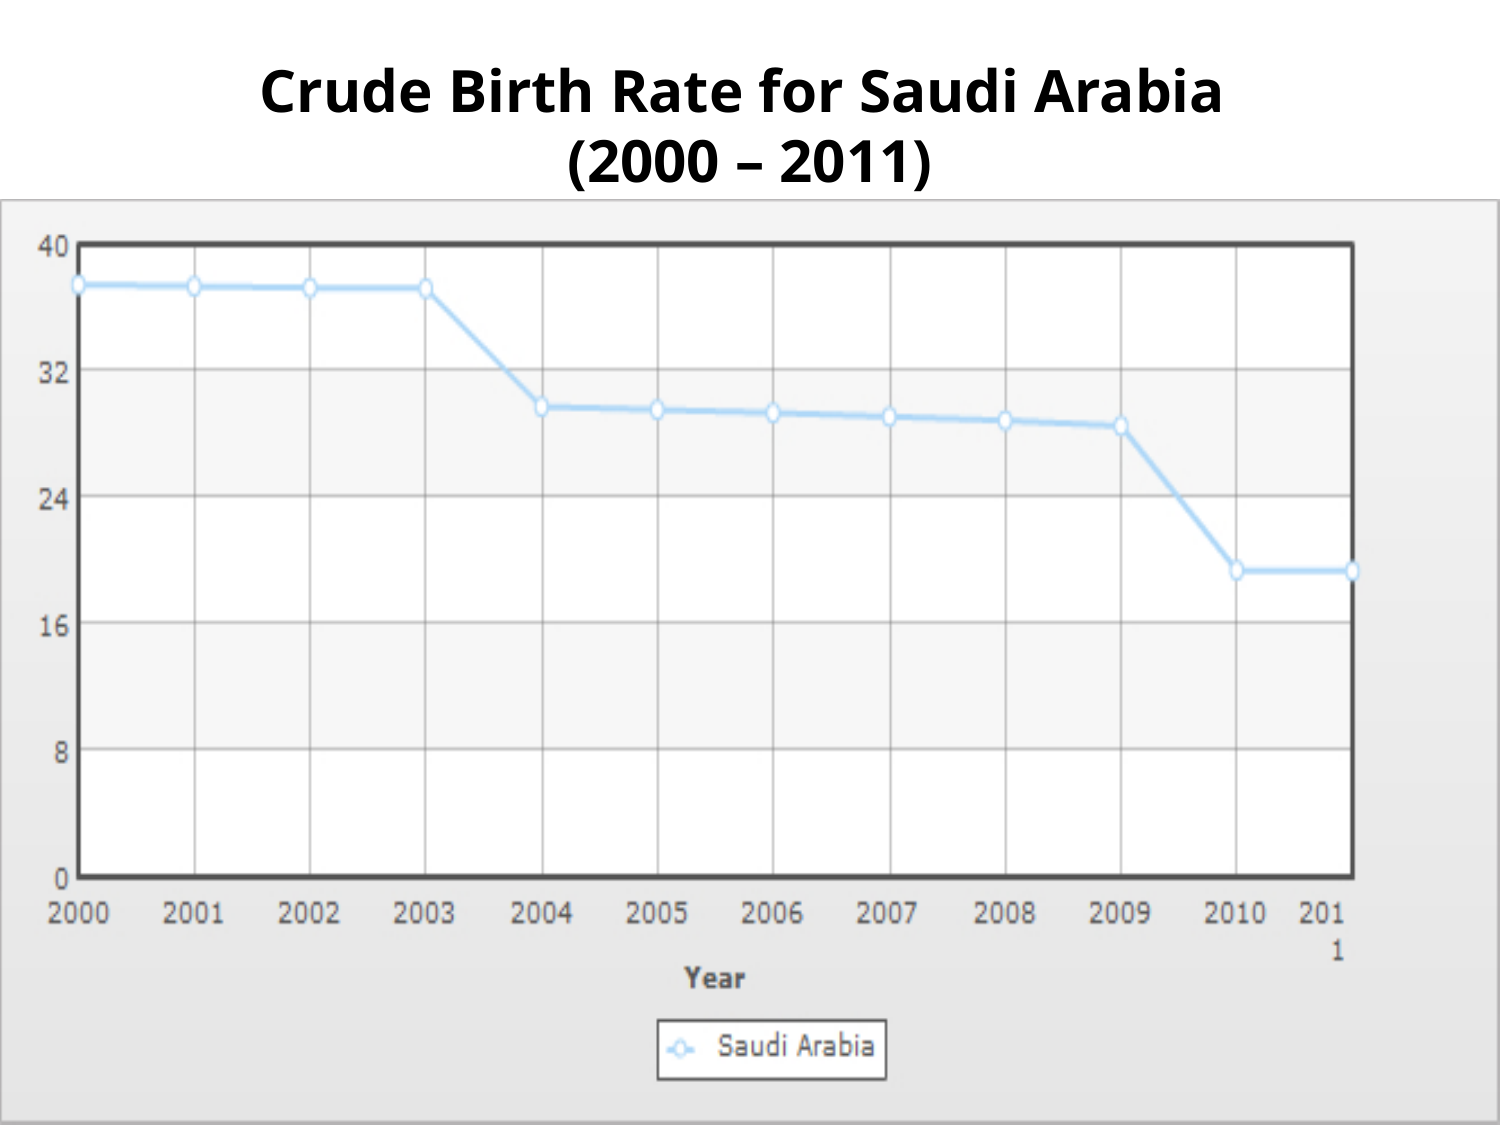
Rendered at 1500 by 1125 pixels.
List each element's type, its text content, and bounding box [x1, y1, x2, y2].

text_box Crude Birth Rate for Saudi Arabia (2000 – 2011) [35, 46, 1465, 197]
picture [0, 198, 1500, 1125]
